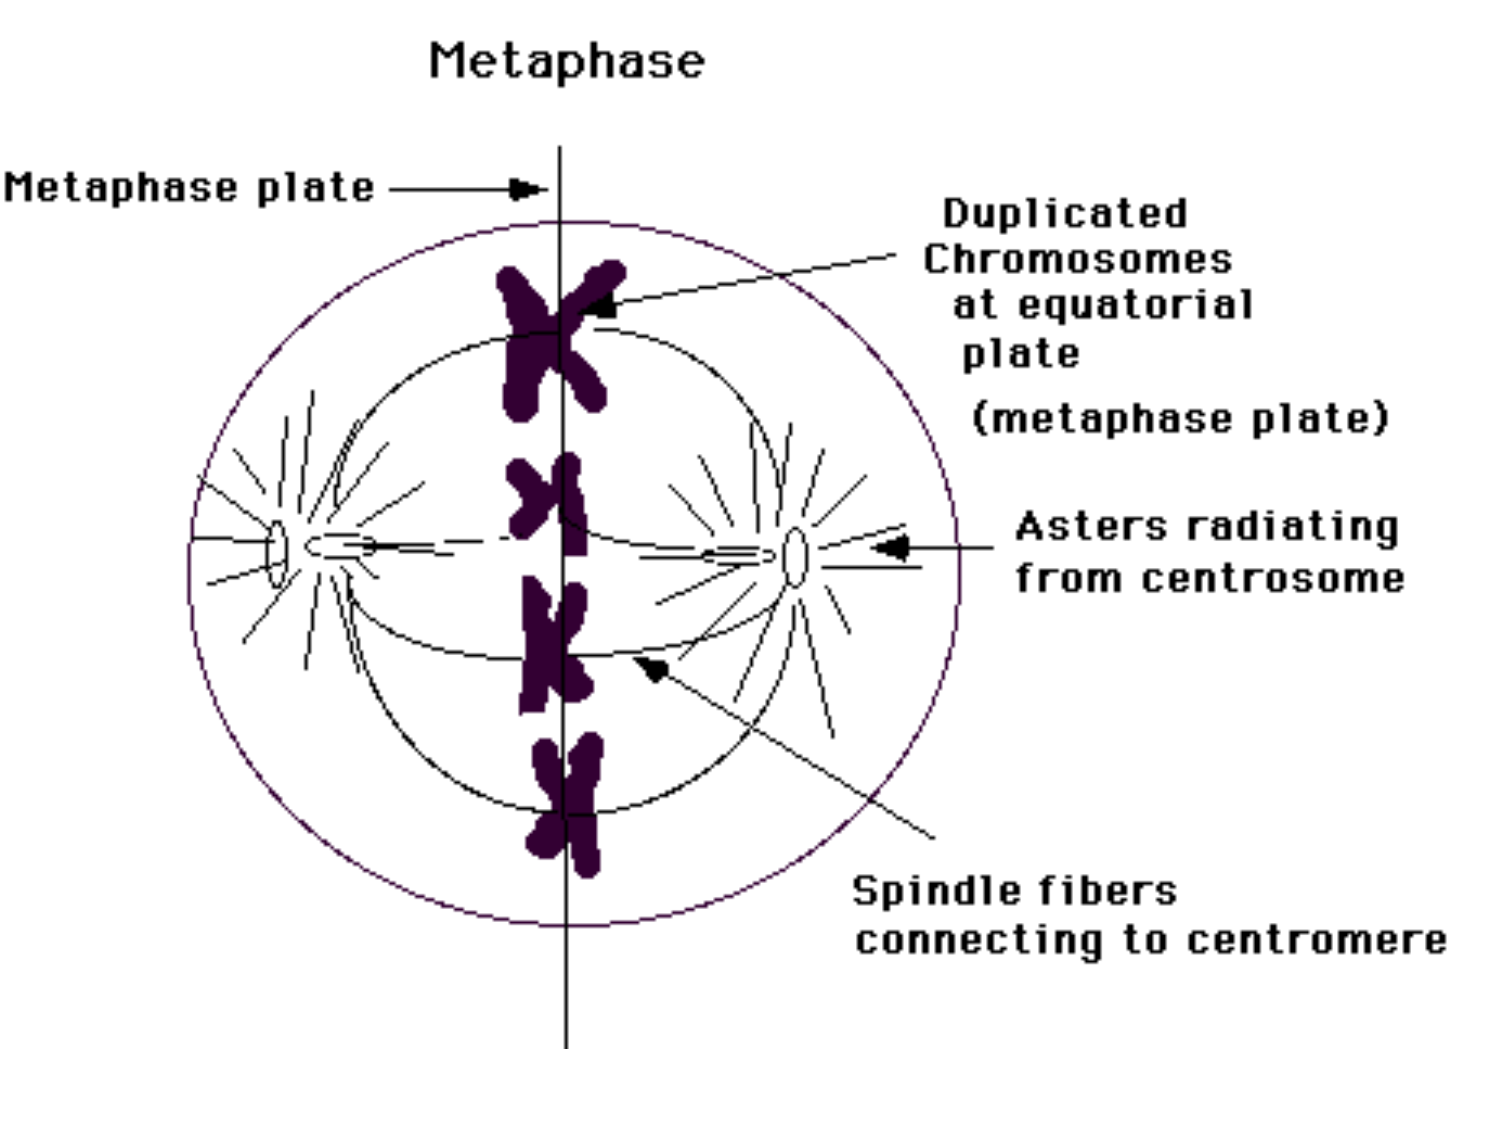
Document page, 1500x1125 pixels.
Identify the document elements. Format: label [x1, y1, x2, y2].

picture [0, 33, 1451, 1049]
